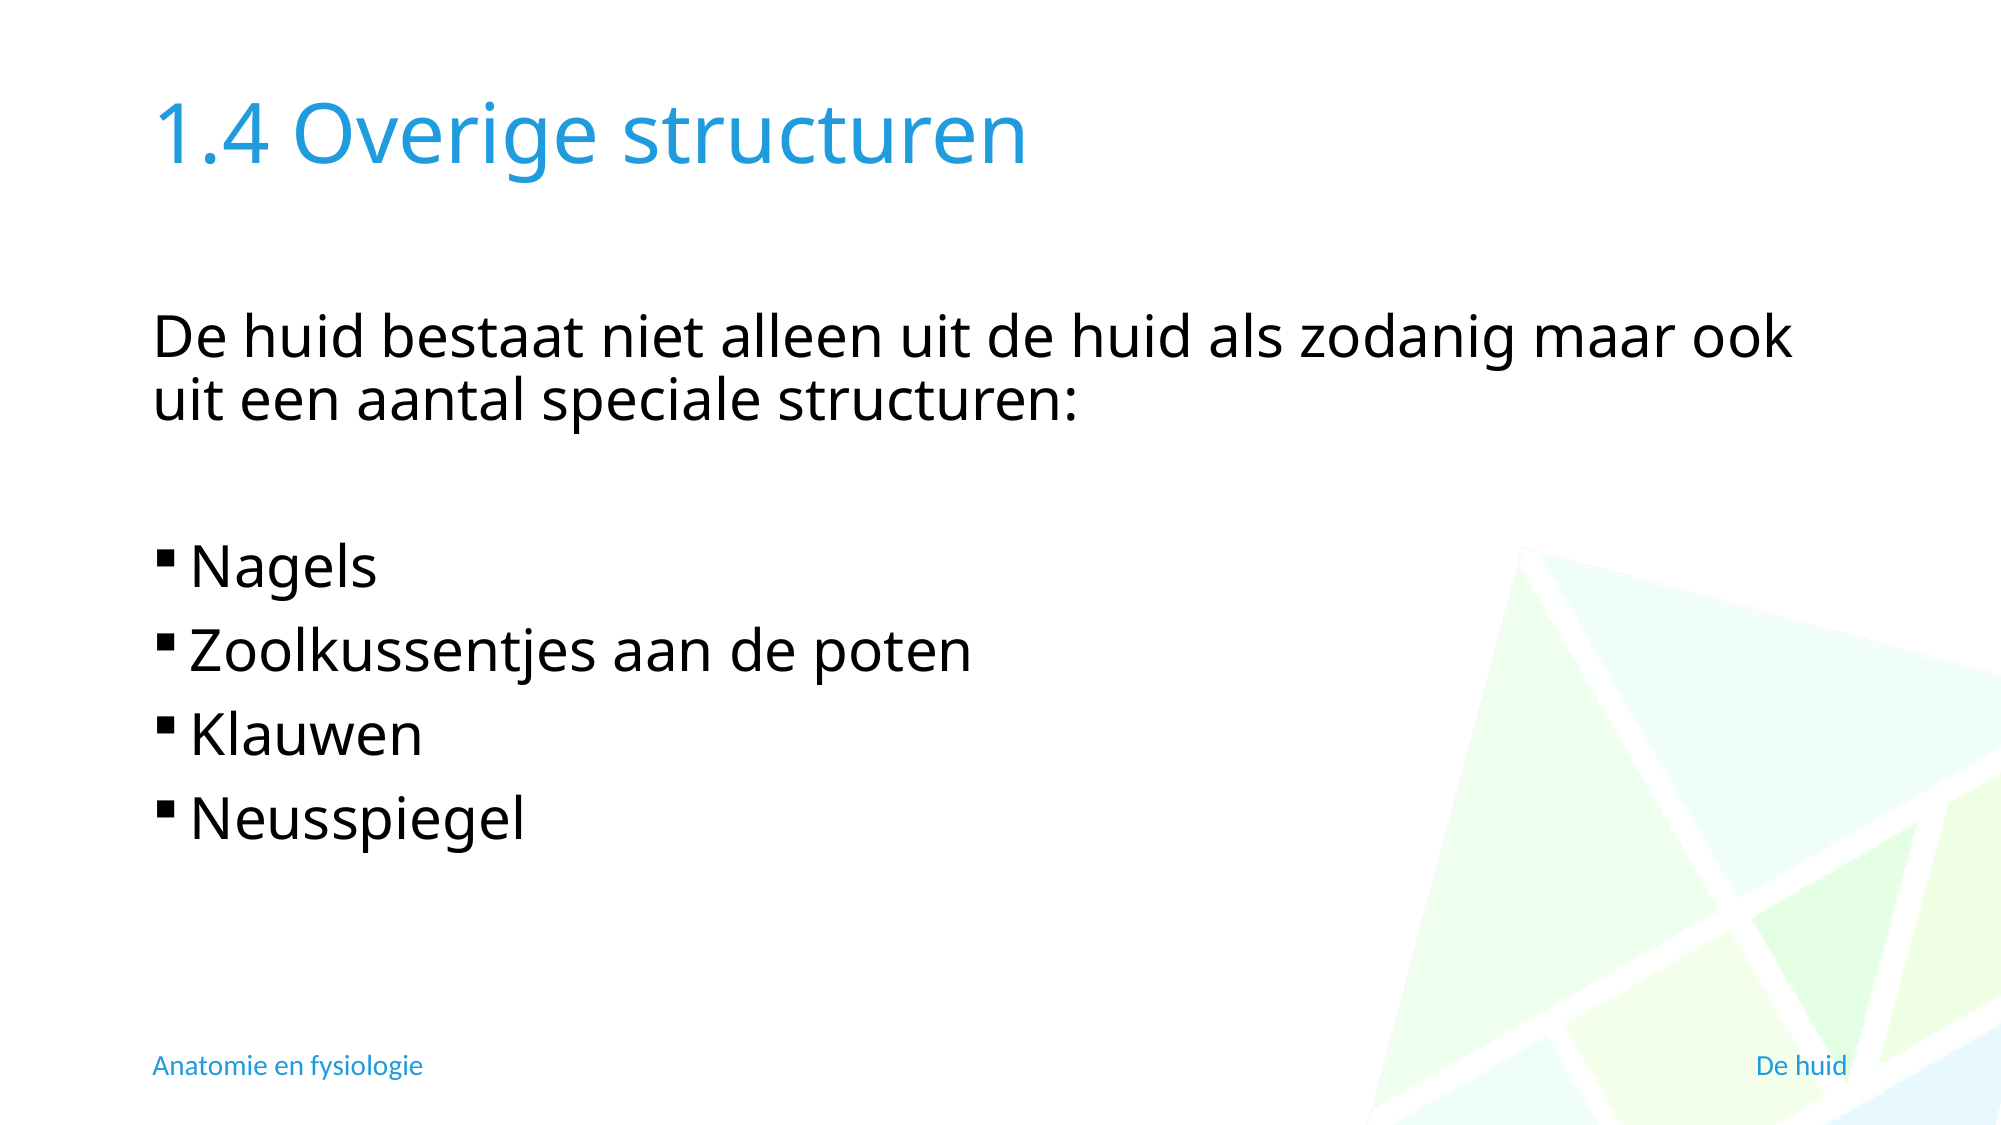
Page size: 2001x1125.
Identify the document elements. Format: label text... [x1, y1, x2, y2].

list Anatomie en fysiologie [137, 1042, 588, 1103]
title 1.4 Overige structuren [137, 59, 1863, 215]
list De huid bestaat niet alleen uit de huid als zodanig maar ook uit een aantal speciale structuren: Nagels Zoolkussentjes aan de poten Klauwen Neusspiegel [137, 299, 1863, 1014]
list De huid [1412, 1042, 1863, 1103]
